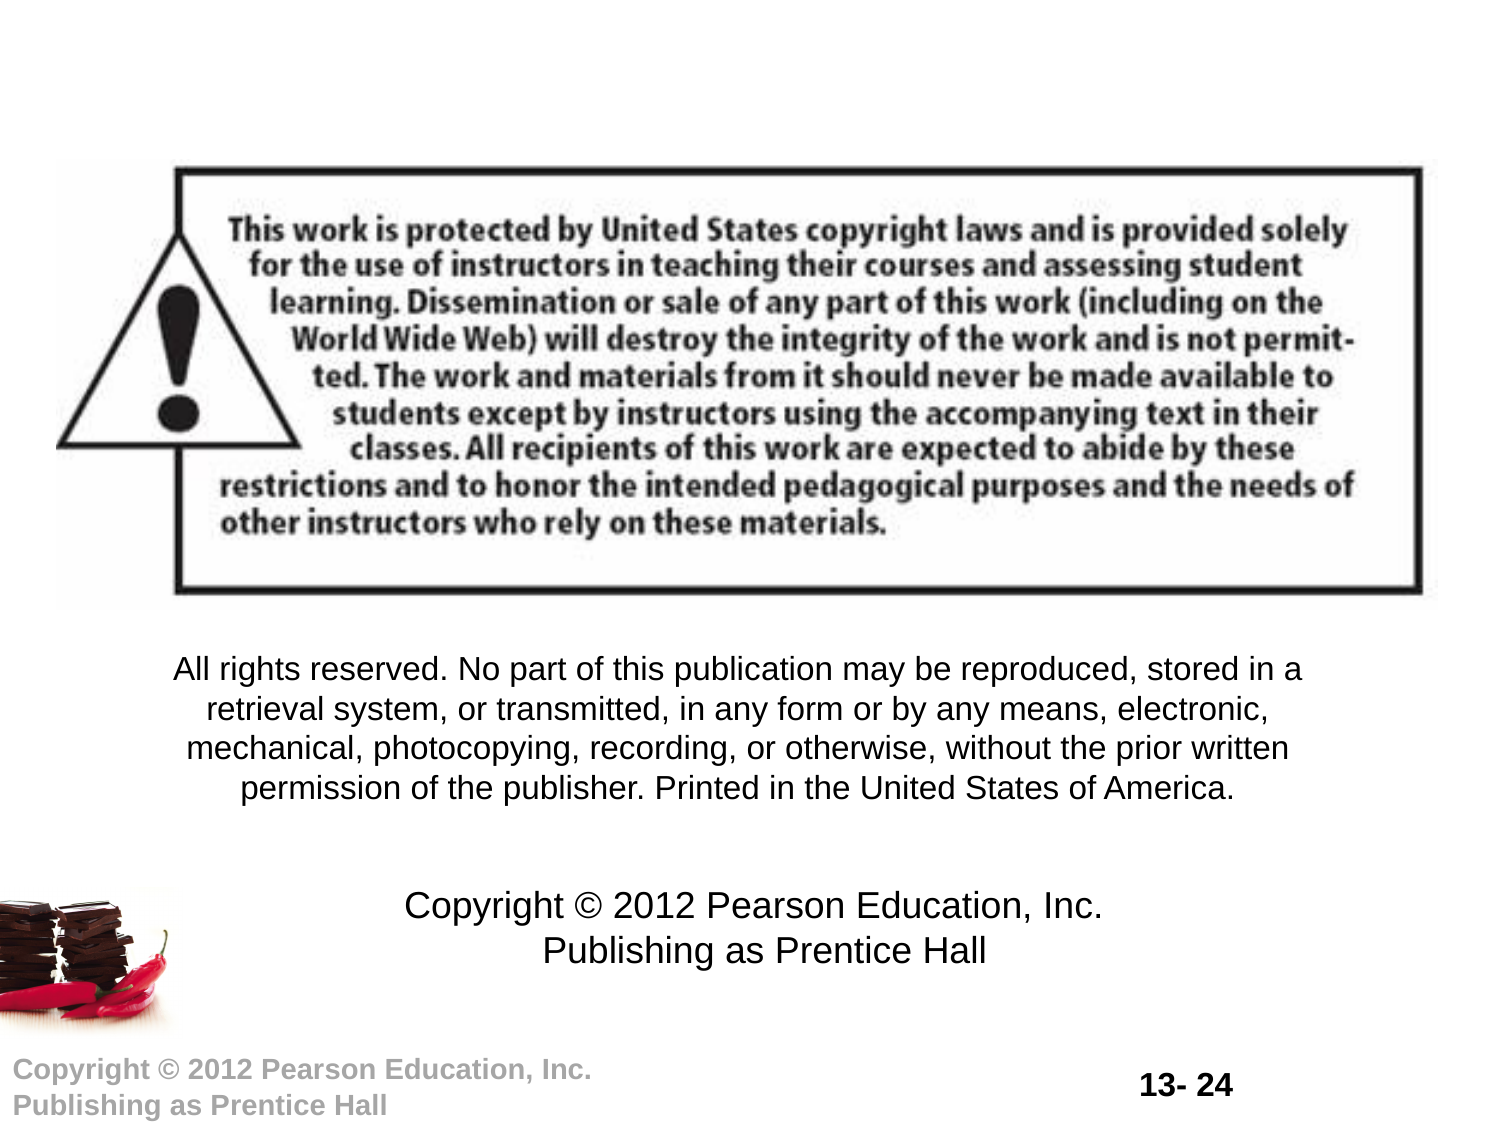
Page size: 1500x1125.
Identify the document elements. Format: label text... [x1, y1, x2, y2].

picture [0, 887, 183, 1039]
picture [55, 159, 1439, 611]
text_box Copyright © 2012 Pearson Education, Inc. Publishing as Prentice Hall [121, 873, 1409, 979]
text_box All rights reserved. No part of this publication may be reproduced, stored in a retrieval system, or transmitted, in any form or by any means, electronic, mechanical, photocopying, recording, or otherwise, without the prior written permission of the publisher. Printed in the United States of America. [116, 639, 1362, 814]
